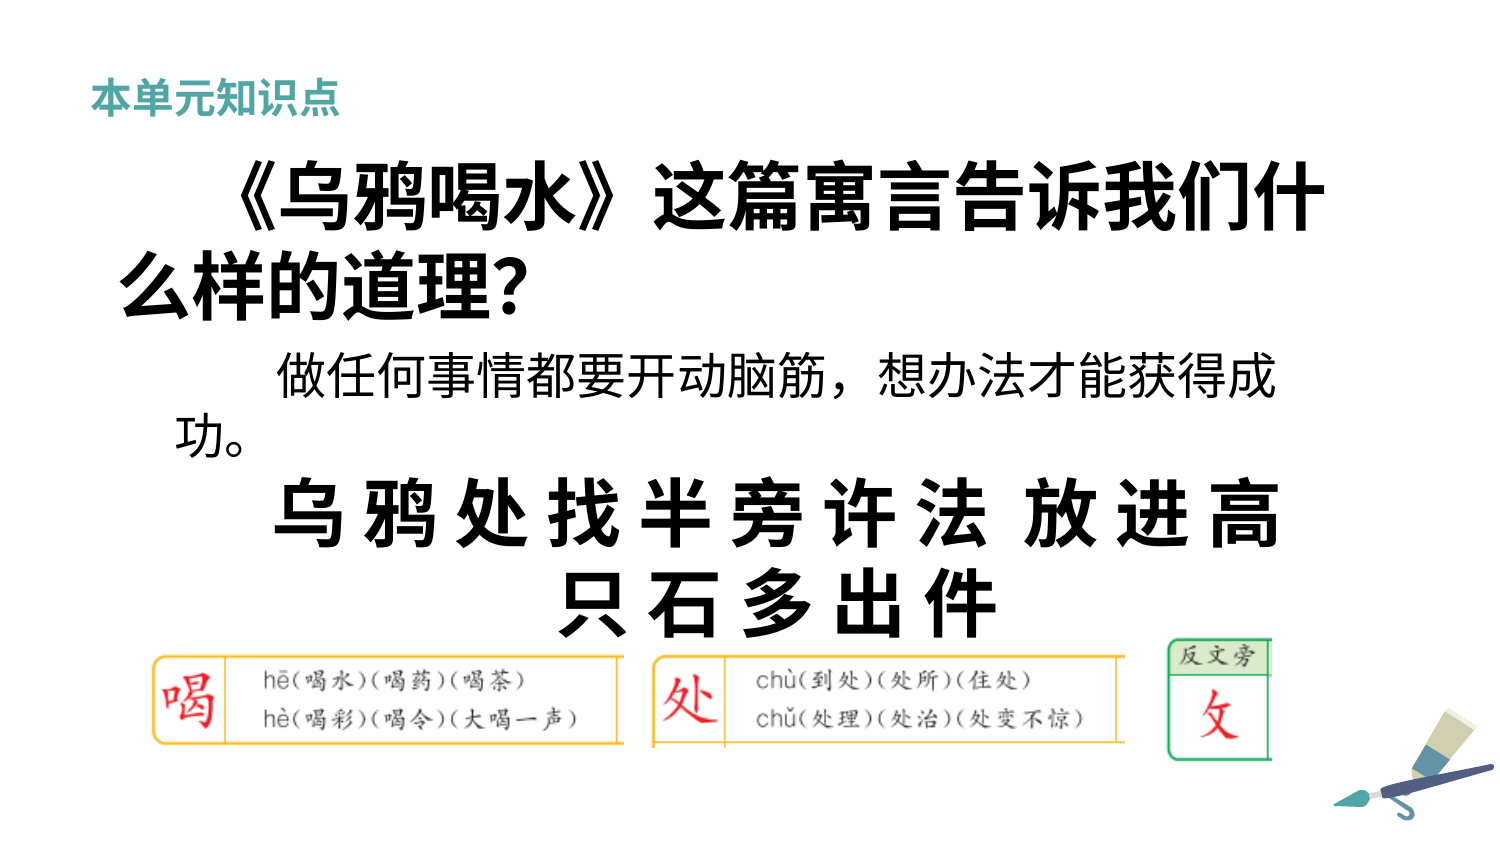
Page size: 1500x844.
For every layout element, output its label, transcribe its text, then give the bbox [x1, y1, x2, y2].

text_box 乌 鸦 处 找 半 旁 许 法 放 进 高 只 石 多 出 件 [259, 472, 1295, 653]
picture [143, 653, 624, 748]
picture [643, 652, 1125, 748]
text_box 做任何事情都要开动脑筋，想办法才能获得成功。 [160, 336, 1340, 472]
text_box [1358, 708, 1481, 844]
text_box 本单元知识点 [76, 64, 422, 129]
picture [1165, 635, 1272, 766]
text_box 《乌鸦喝水》这篇寓言告诉我们什 么样的道理？ [104, 143, 1339, 335]
